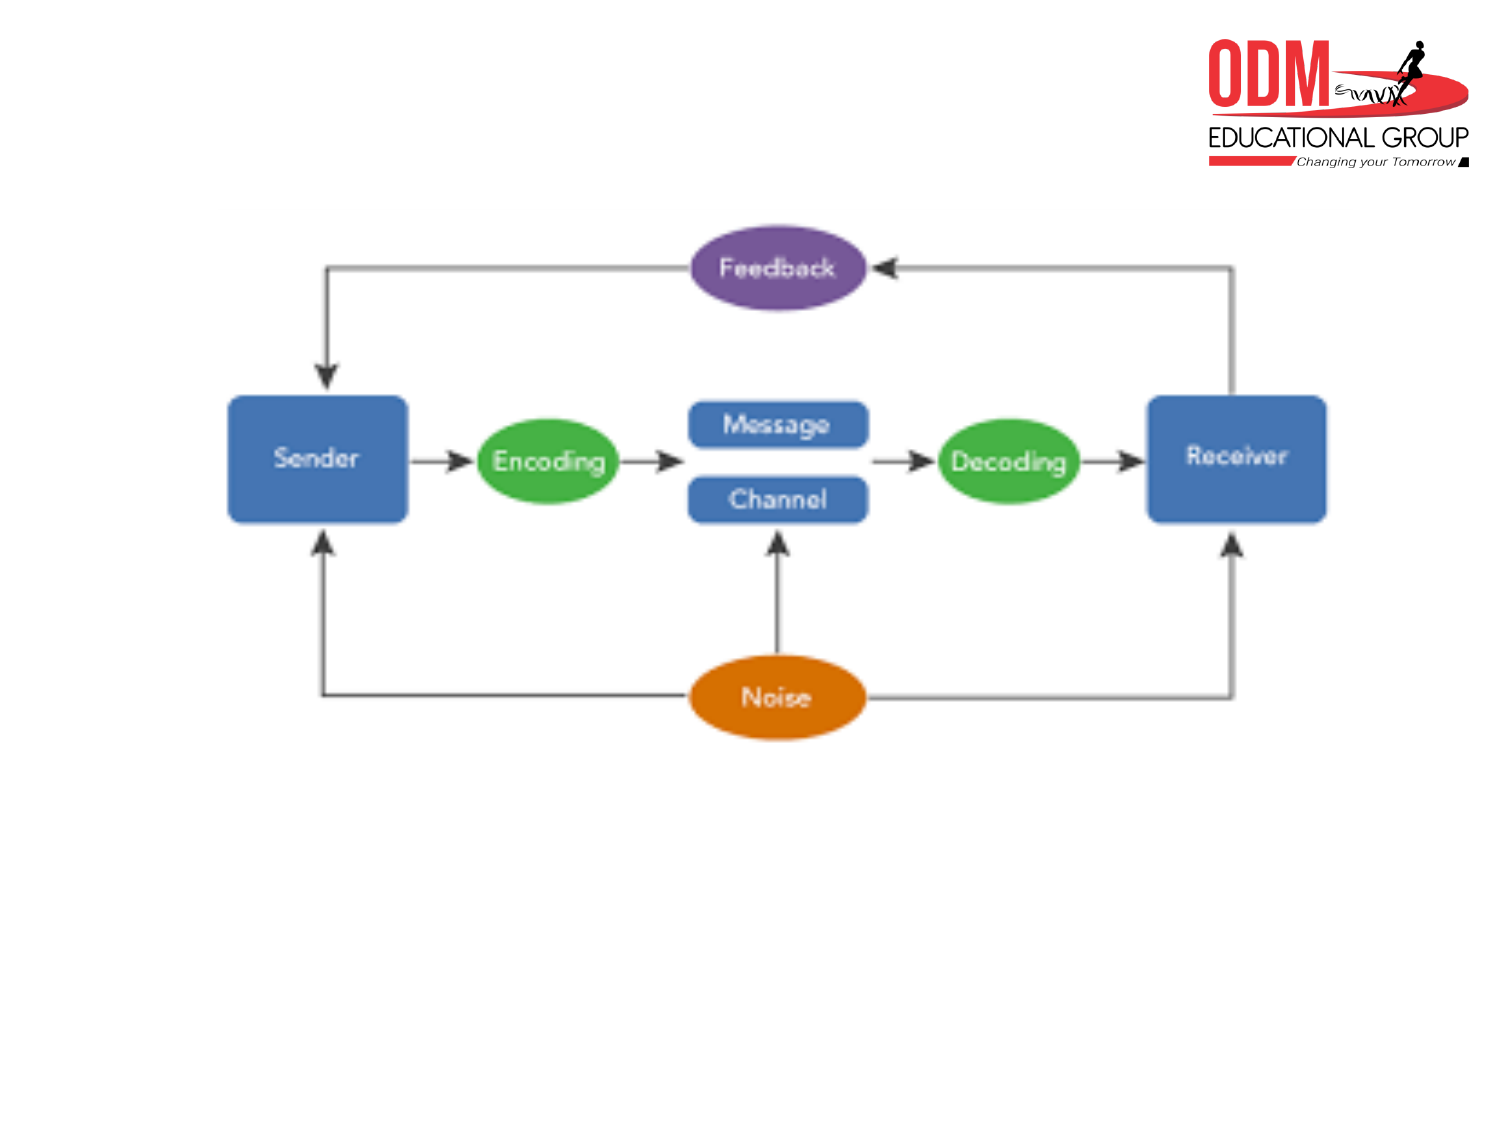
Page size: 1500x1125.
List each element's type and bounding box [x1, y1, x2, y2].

list [218, 207, 1353, 760]
picture [1209, 38, 1469, 168]
